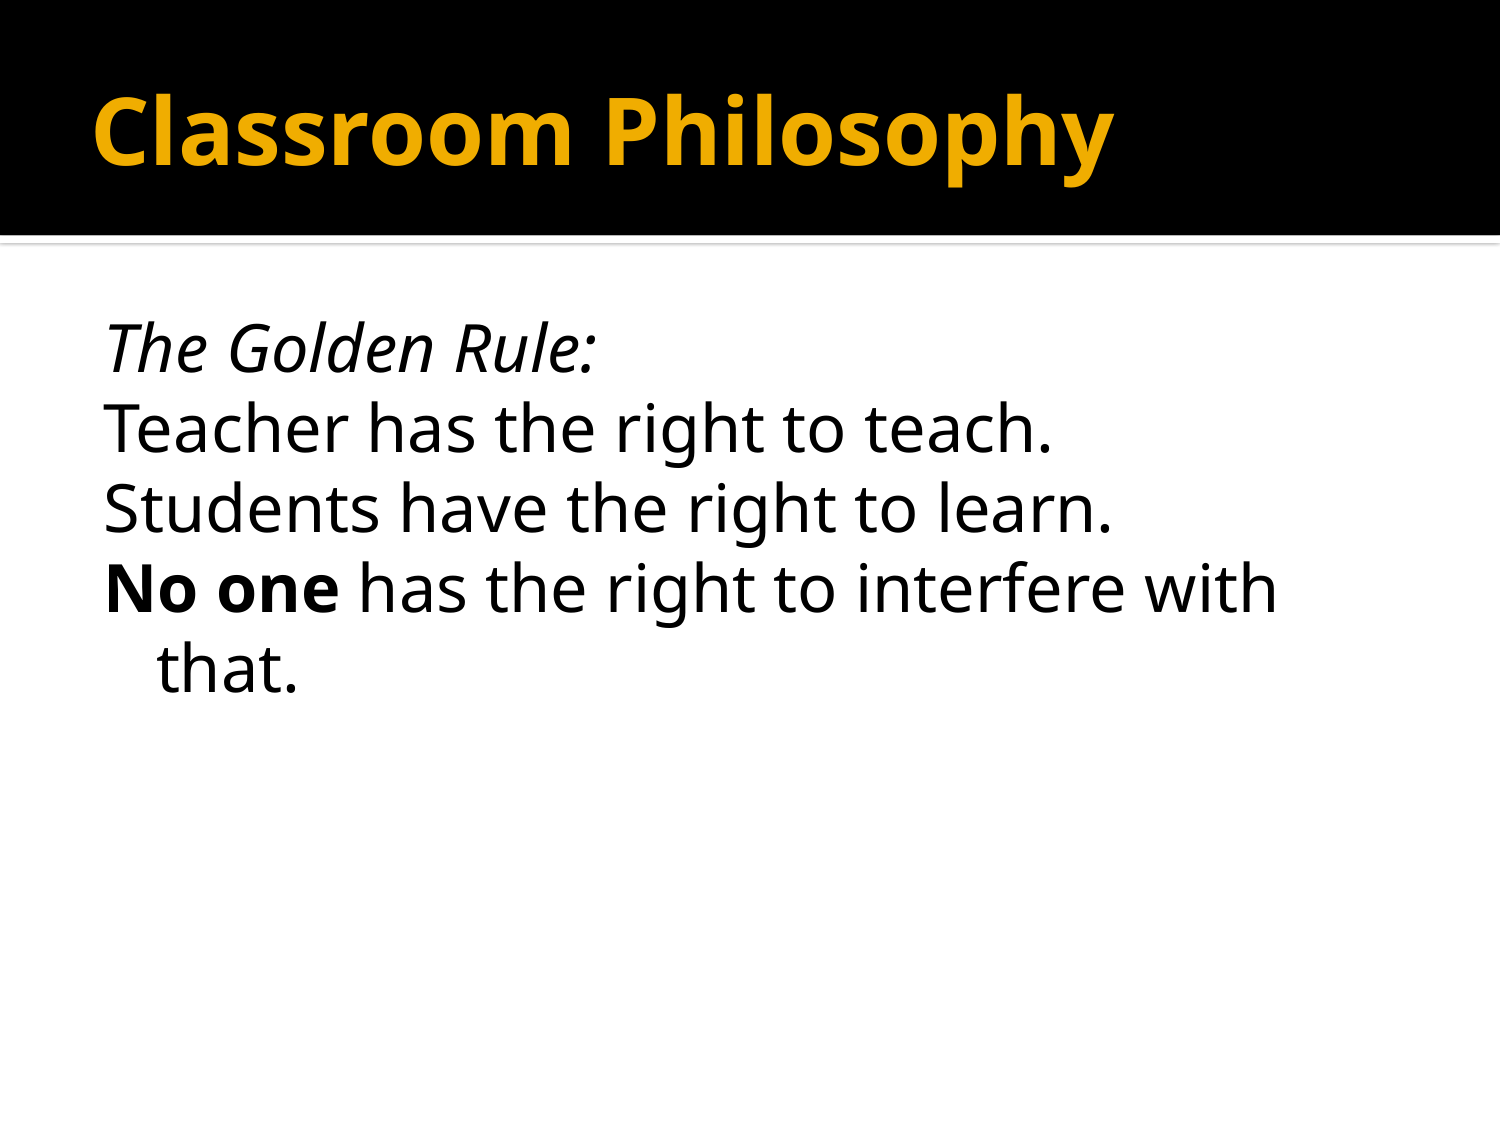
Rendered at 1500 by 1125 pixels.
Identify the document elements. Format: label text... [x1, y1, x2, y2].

title Classroom Philosophy [75, 25, 1425, 231]
list The Golden Rule: Teacher has the right to teach. Students have the right to learn. No one has the right to interfere with that. [75, 291, 1425, 1050]
